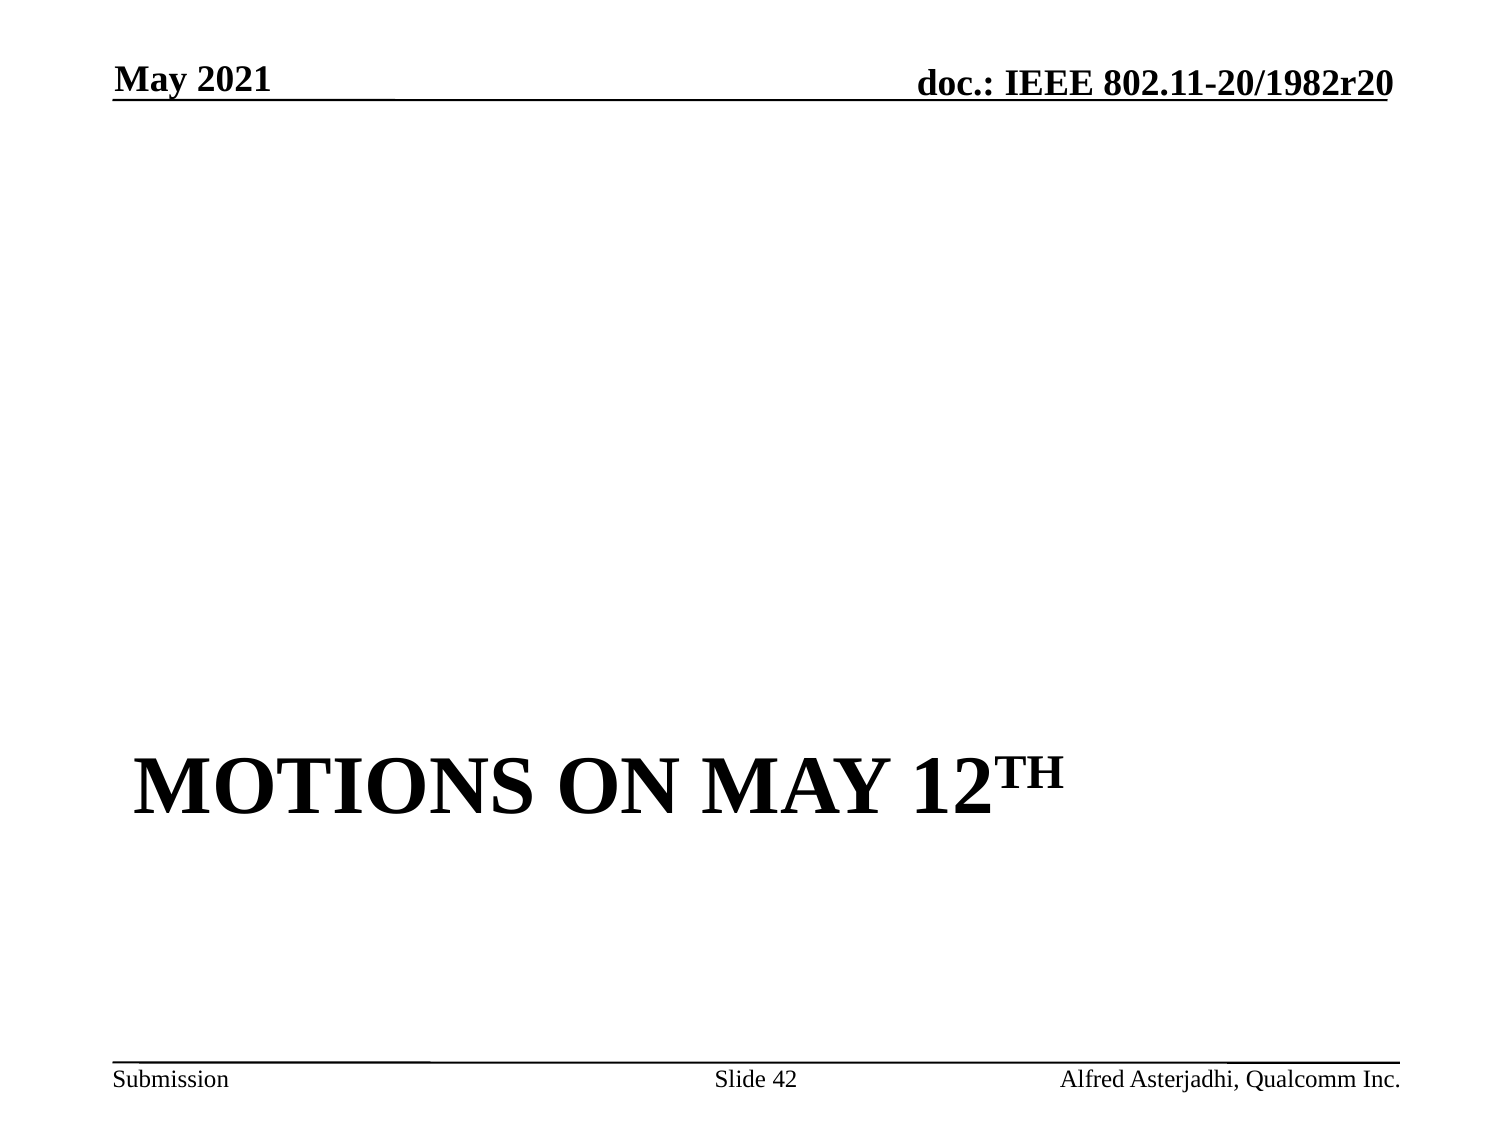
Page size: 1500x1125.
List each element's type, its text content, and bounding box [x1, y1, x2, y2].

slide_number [114, 54, 423, 100]
title Motions on May 12th [118, 722, 1394, 947]
slide_number Slide 42 [712, 1061, 800, 1123]
footer Alfred Asterjadhi, Qualcomm Inc. [878, 1061, 1402, 1093]
